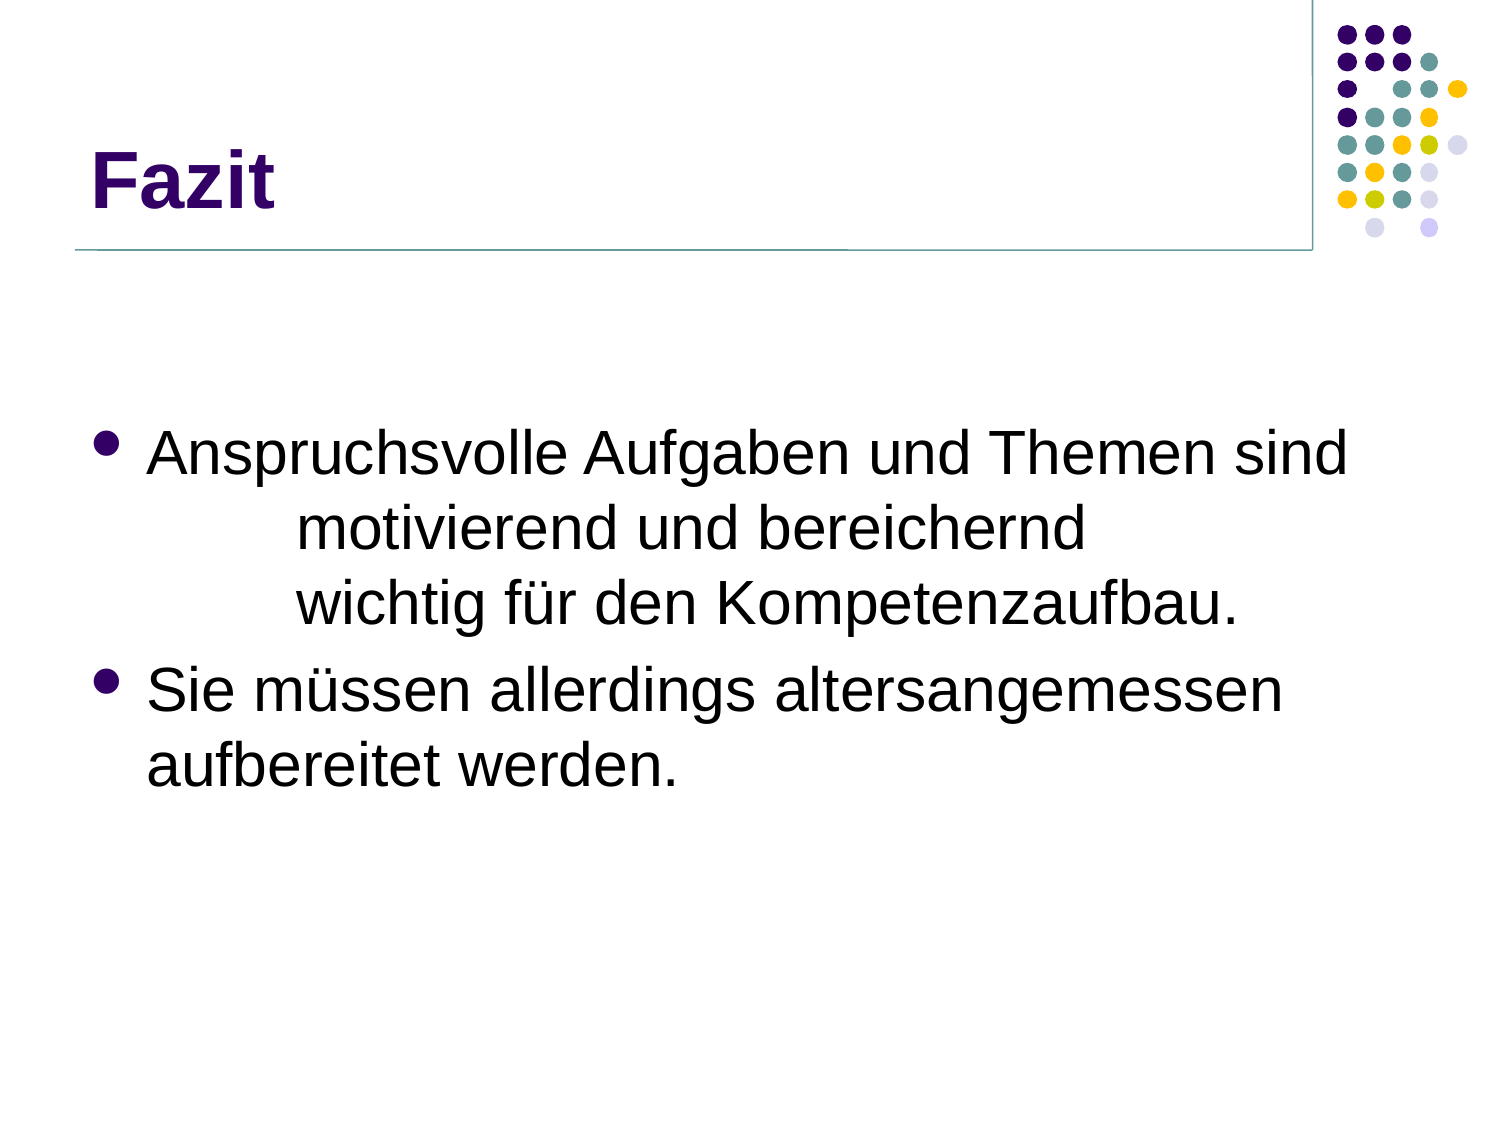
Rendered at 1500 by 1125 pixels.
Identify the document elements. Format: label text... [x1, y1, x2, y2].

title Fazit [75, 20, 1313, 233]
list Anspruchsvolle Aufgaben und Themen sind motivierend und bereichernd wichtig für den Kompetenzaufbau. Sie müssen allerdings altersangemessen aufbereitet werden. [75, 404, 1425, 1017]
